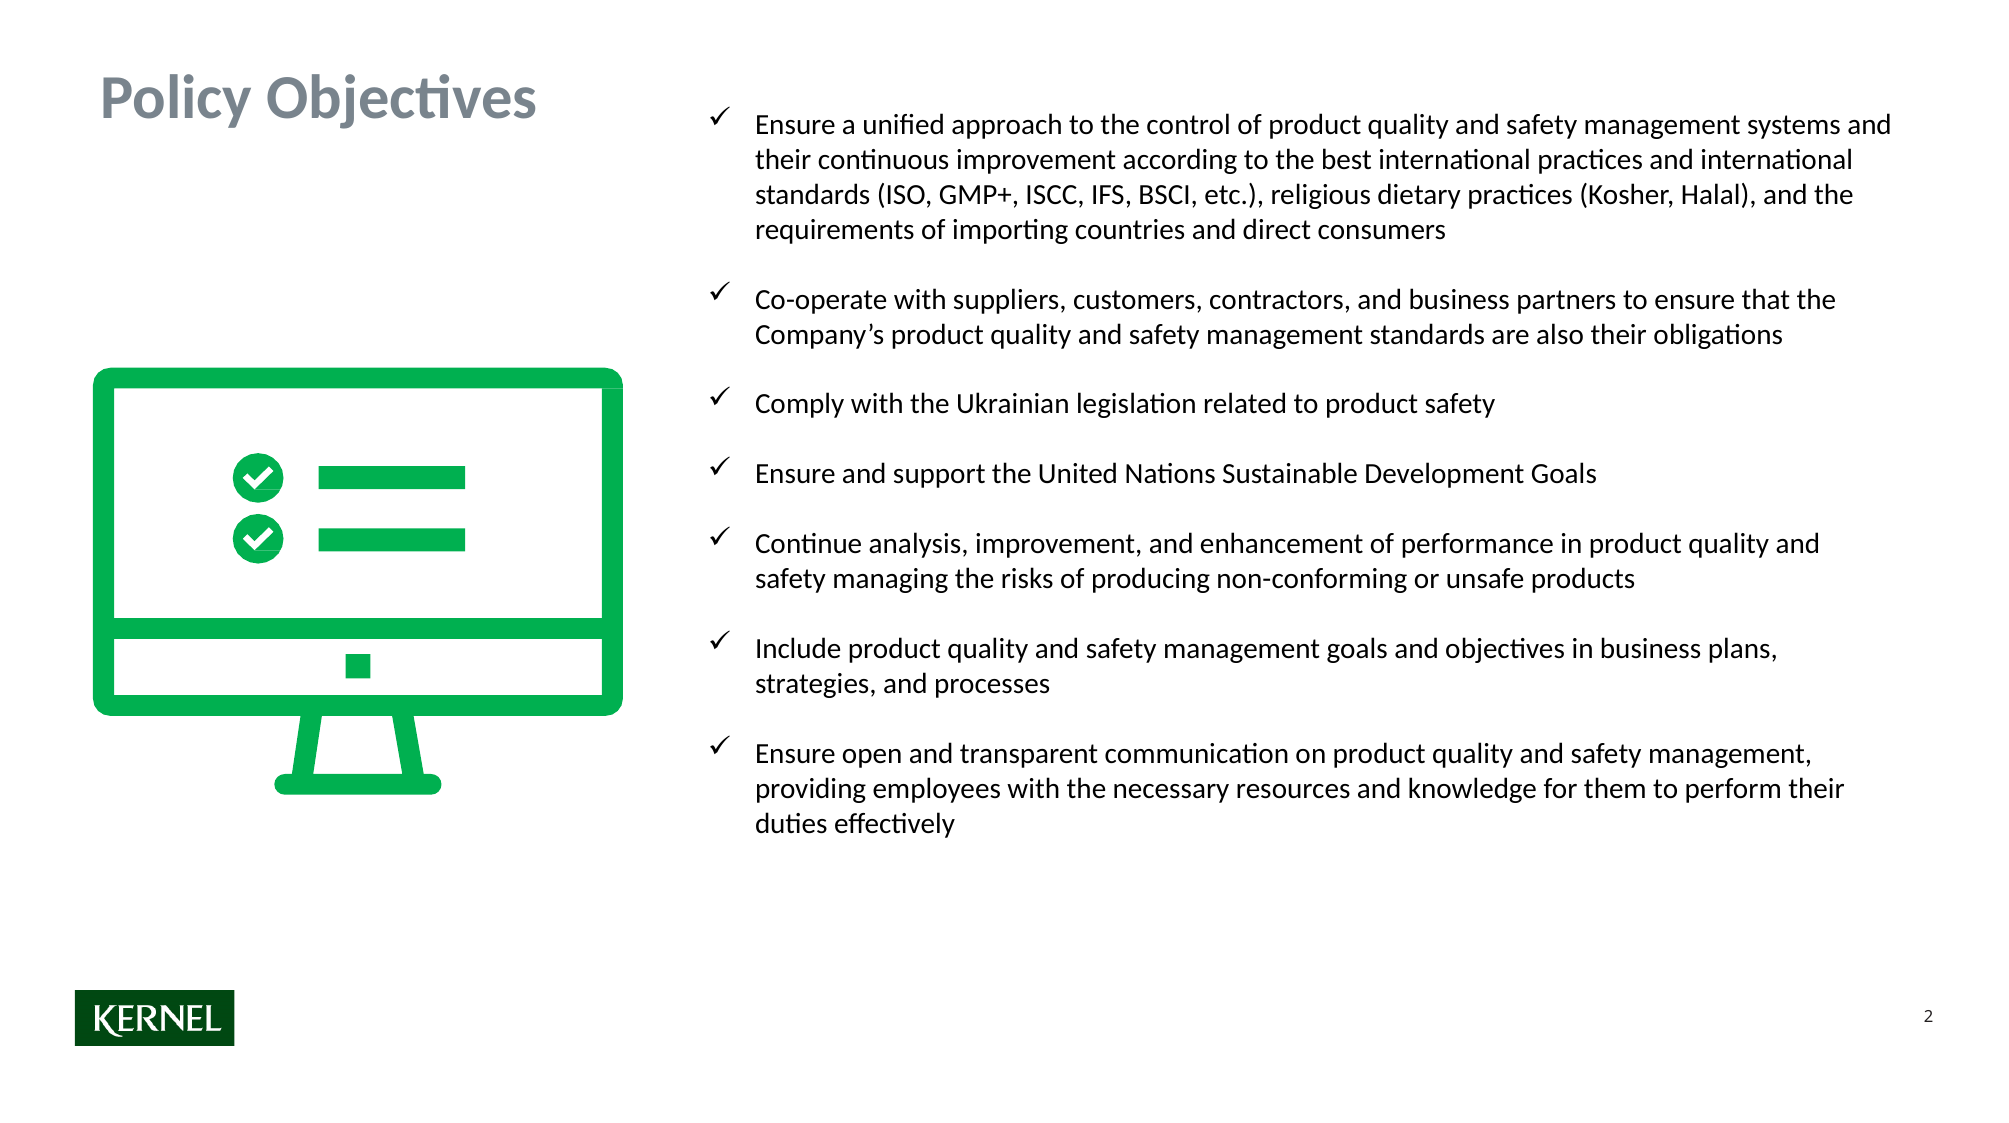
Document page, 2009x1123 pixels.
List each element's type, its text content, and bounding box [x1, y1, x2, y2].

picture [74, 990, 235, 1046]
text_box [232, 513, 284, 564]
text_box [232, 453, 284, 503]
slide_number 2 [1919, 1006, 1938, 1027]
text_box [345, 654, 371, 679]
text_box [92, 367, 623, 795]
text_box [318, 466, 466, 490]
text_box Policy Objectives [98, 54, 1318, 132]
text_box Ensure a unified approach to the control of product quality and safety management systems and their continuous improvement according to the best international practices and international standards (ISO, GMP+, ISCC, IFS, BSCI, etc.), religious dietary practices (Kosher, Halal), and the requirements of importing countries and direct consumers Co-operate with suppliers, customers, contractors, and business partners to ensure that the Company’s product quality and safety management standards are also their obligations Comply with the Ukrainian legislation related to product safety Ensure and support the United Nations Sustainable Development Goals Continue analysis, improvement, and enhancement of performance in product quality and safety managing the risks of producing non-conforming or unsafe products Include product quality and safety management goals and objectives in business plans, strategies, and processes Ensure open and transparent communication on product quality and safety management, providing employees with the necessary resources and knowledge for them to perform their duties effectively [708, 103, 1893, 910]
text_box [318, 528, 466, 552]
